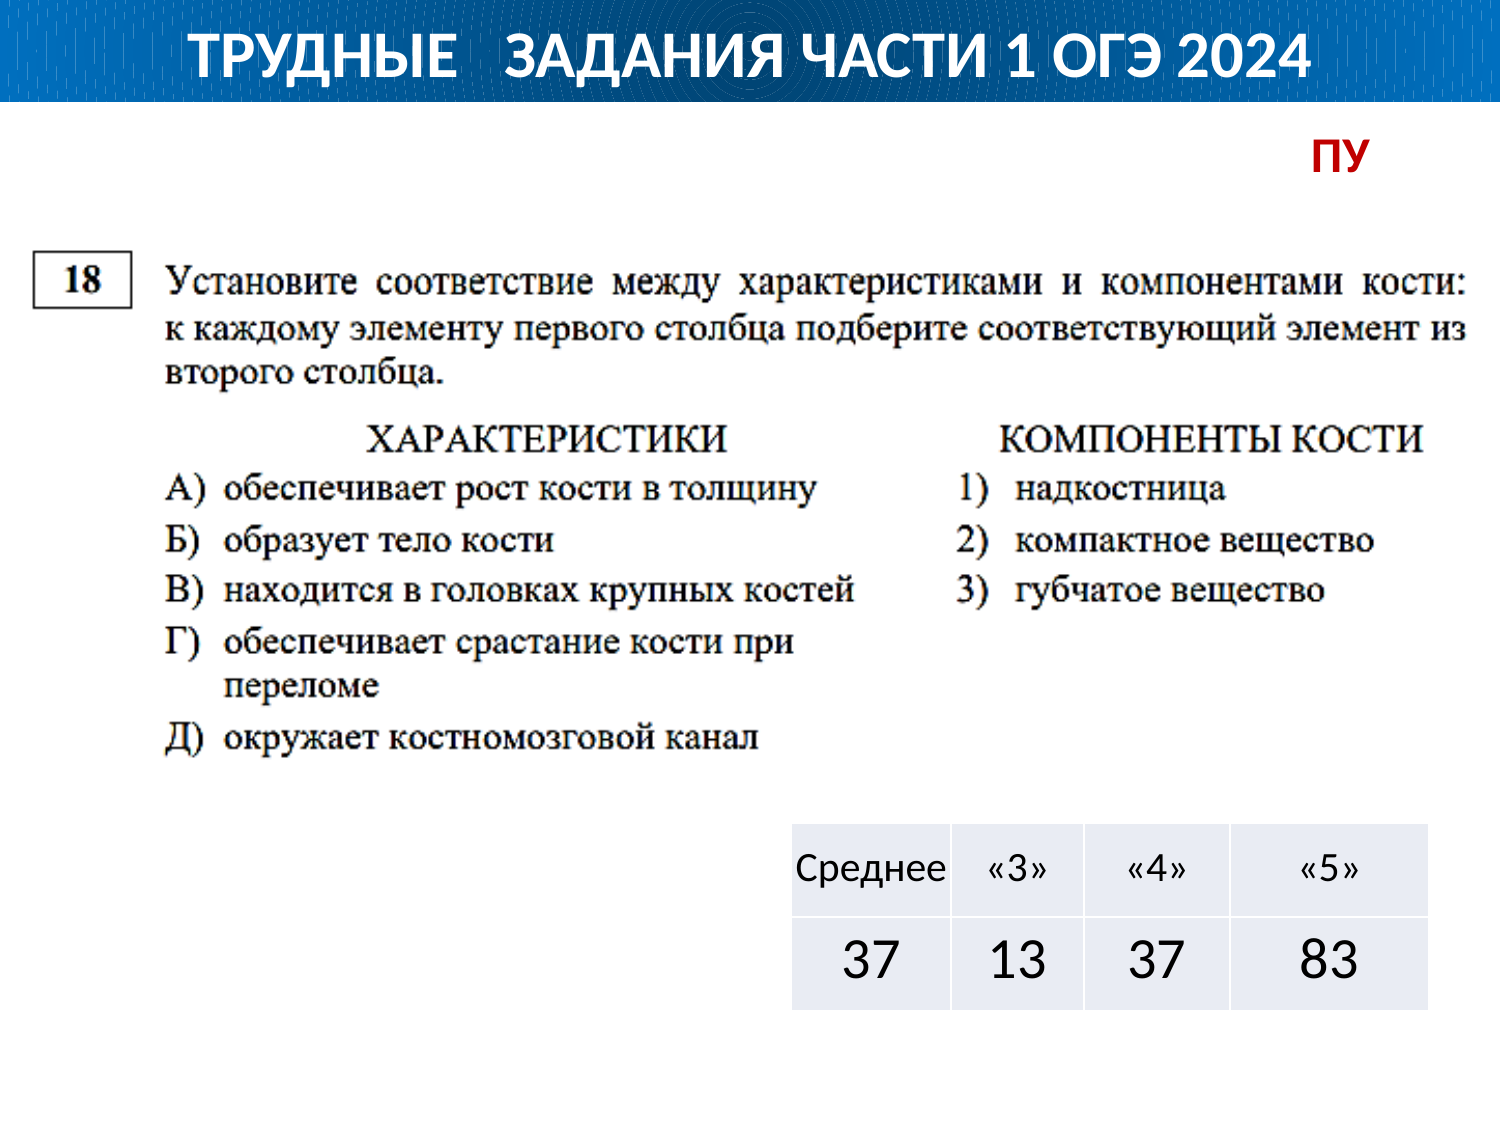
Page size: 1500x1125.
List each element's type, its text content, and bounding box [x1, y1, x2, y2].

table_cell 13 [952, 918, 1083, 1010]
table_cell 37 [1085, 918, 1229, 1010]
table_header «3» [952, 824, 1083, 916]
table_header «5» [1231, 824, 1428, 916]
picture [23, 243, 1486, 764]
text_box ПУ [1296, 115, 1486, 191]
text_box ТРУДНЫЕ ЗАДАНИЯ ЧАСТИ 1 ОГЭ 2024 [0, 0, 1500, 102]
table_header «4» [1085, 824, 1229, 916]
table_cell 83 [1231, 918, 1428, 1010]
table_header Среднее [792, 824, 950, 916]
table_cell 37 [792, 918, 950, 1010]
